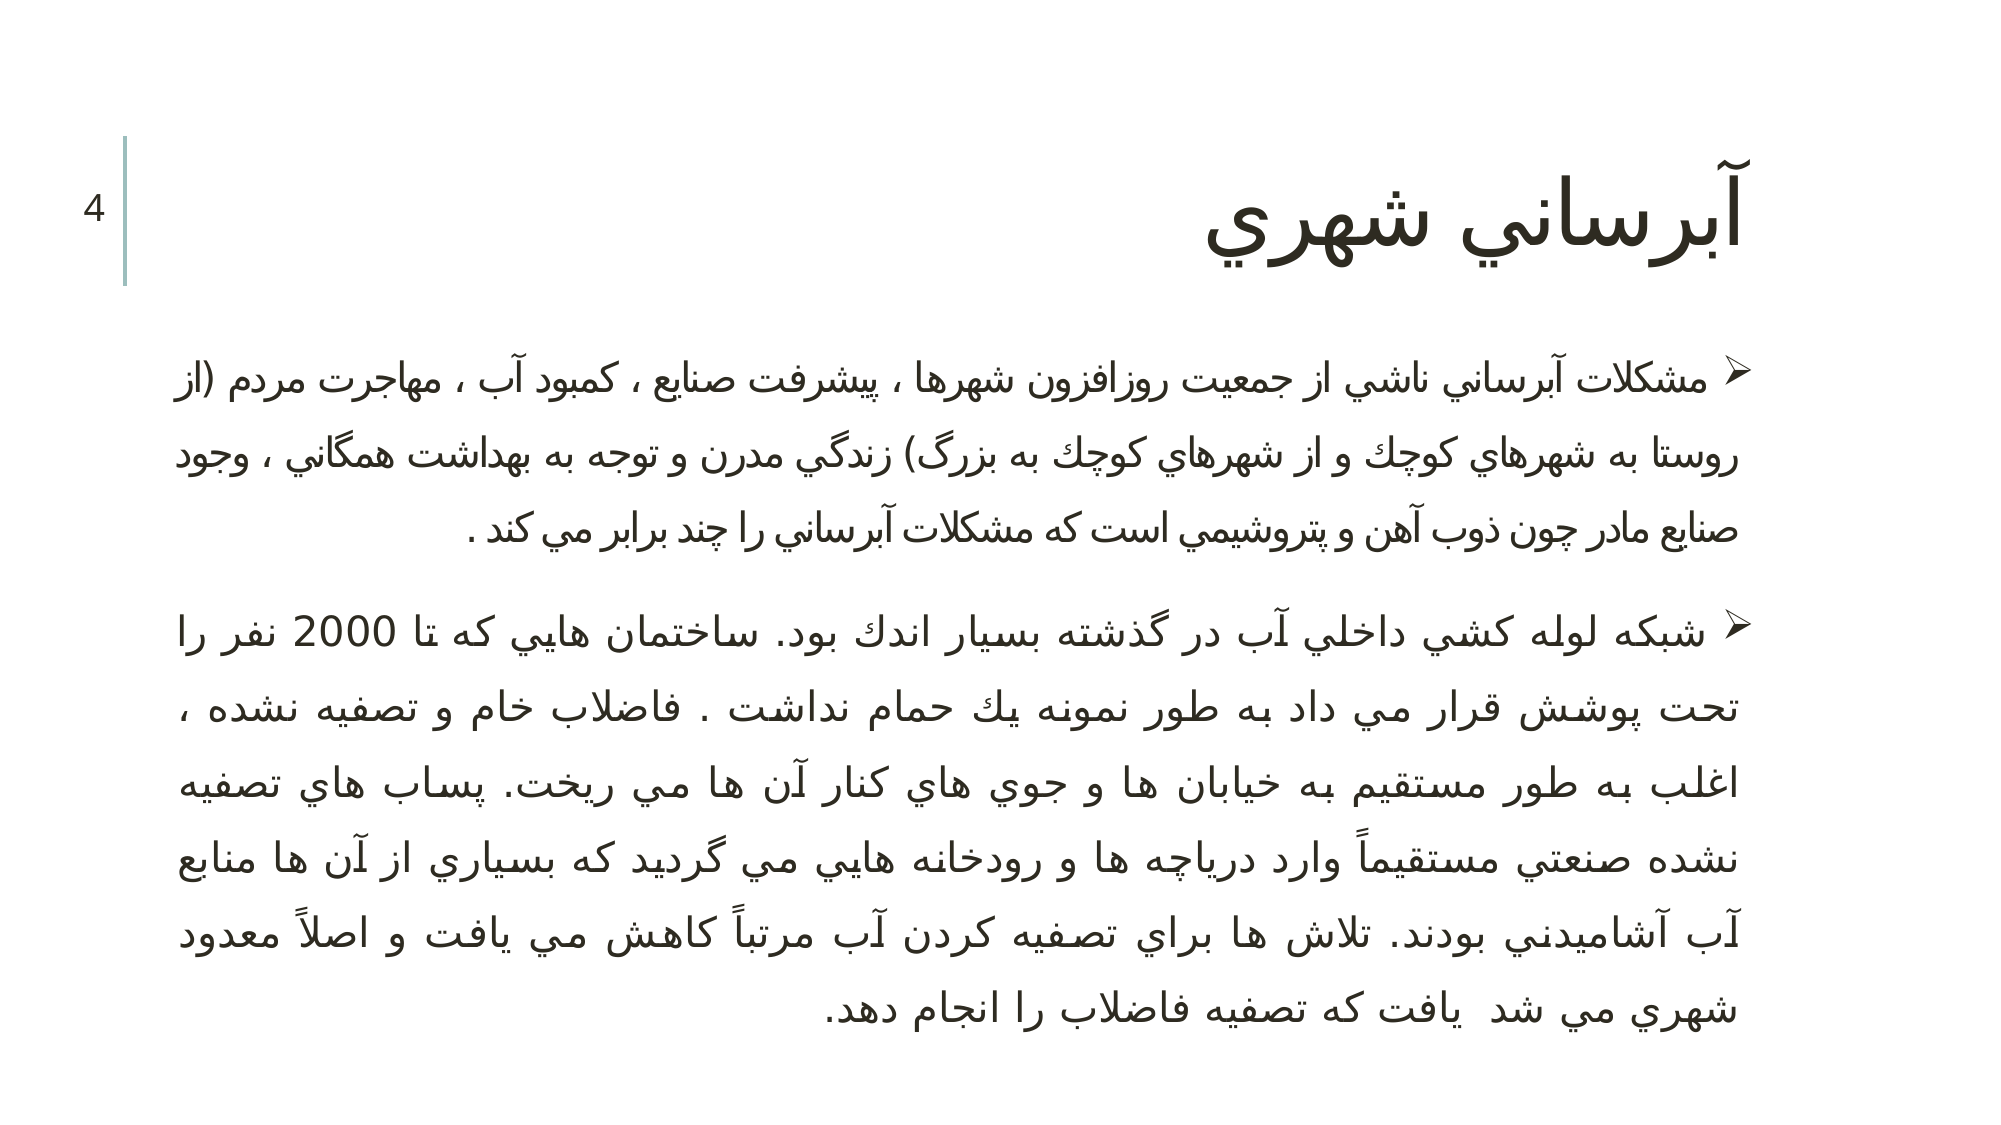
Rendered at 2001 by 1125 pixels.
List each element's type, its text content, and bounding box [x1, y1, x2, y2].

text_box 4 [68, 176, 194, 237]
list مشكلات آبرساني ناشي از جمعيت روزافزون شهرها ، پيشرفت صنايع ، كمبود آب ، مهاجرت مردم (از روستا به شهرهاي كوچك و از شهرهاي كوچك به بزرگ) زندگي مدرن و توجه به بهداشت همگاني ، وجود صنايع مادر چون ذوب آهن و پتروشيمي است كه مشكلات آبرساني را چند برابر مي كند . شبكه لوله كشي داخلي آب در گذشته بسيار اندك بود. ساختمان هايي كه تا 2000 نفر را تحت پوشش قرار مي داد به طور نمونه يك حمام نداشت . فاضلاب خام و تصفيه نشده ، اغلب به طور مستقيم به خيابان ها و جوي هاي كنار آن ها مي ريخت. پساب هاي تصفيه نشده صنعتي مستقيماً وارد درياچه ها و رودخانه هايي مي گرديد كه بسياري از آن ها منابع آب آشاميدني بودند. تلاش ها براي تصفيه كردن آب مرتباً كاهش مي يافت و اصلاً معدود شهري مي شد يافت كه تصفيه فاضلاب را انجام دهد. [168, 317, 1763, 1125]
title آبرساني شهري [168, 96, 1763, 317]
